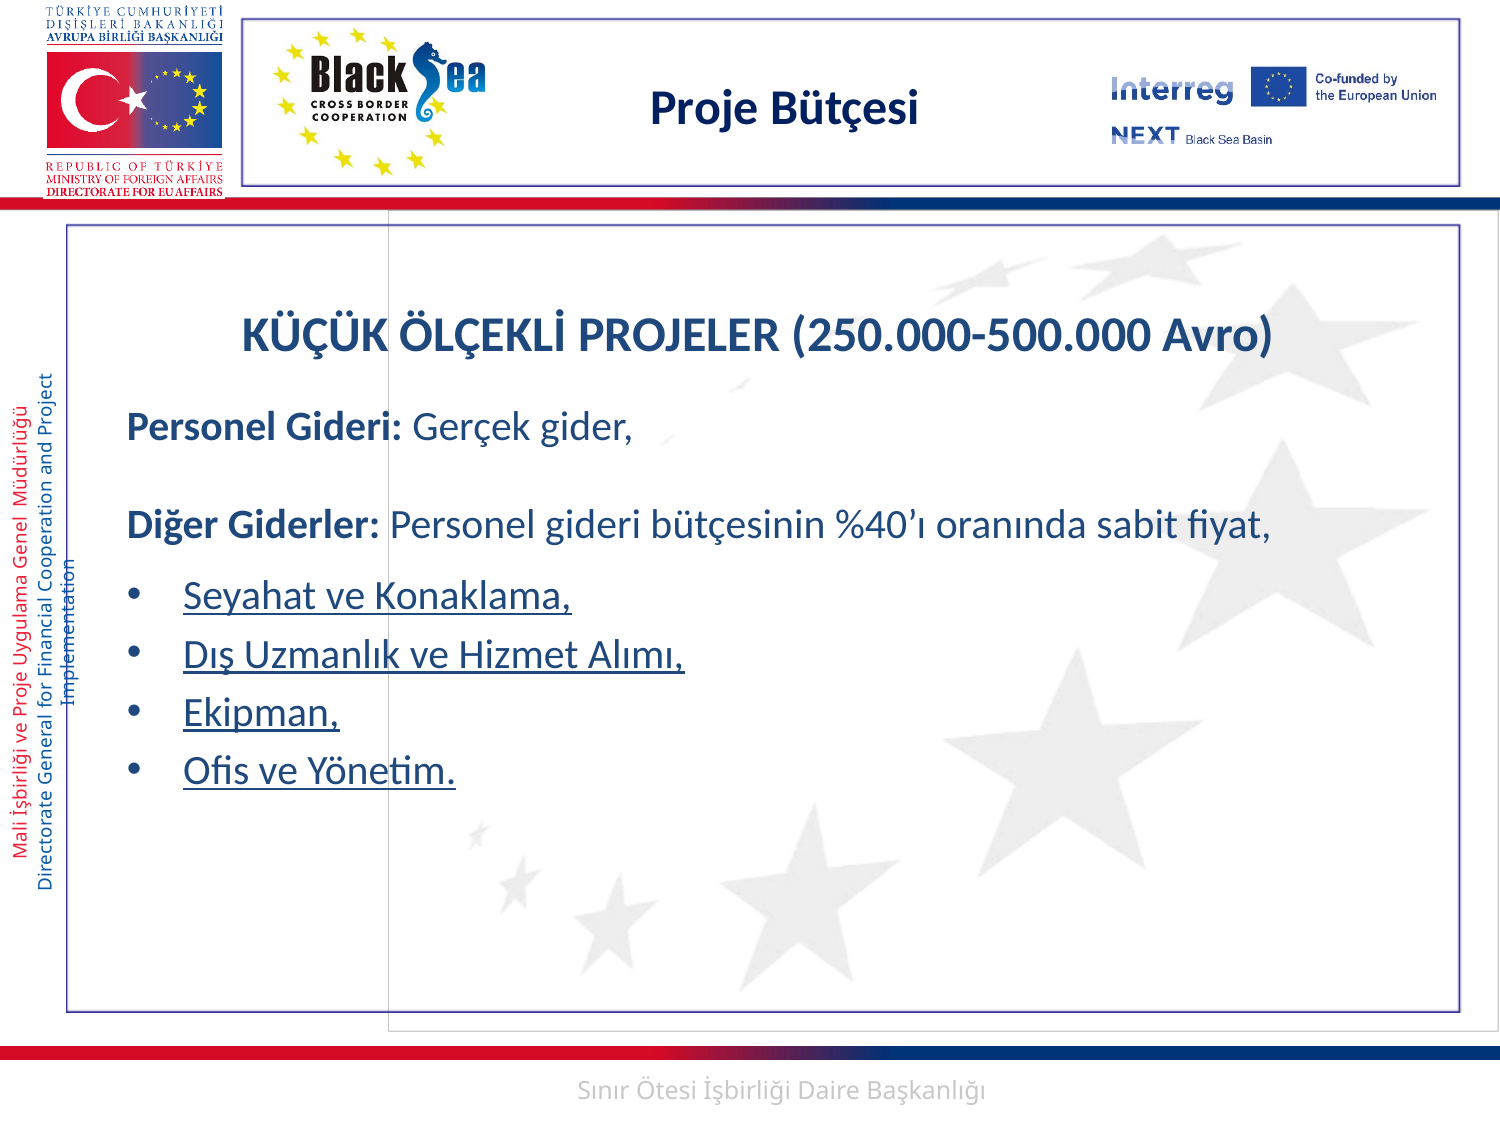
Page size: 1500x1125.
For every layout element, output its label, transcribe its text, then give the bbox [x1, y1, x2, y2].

text_box Proje Bütçesi [489, 67, 1079, 142]
subtitle KÜÇÜK ÖLÇEKLİ PROJELER (250.000-500.000 Avro) Personel Gideri: Gerçek gider, Diğer Giderler: Personel gideri bütçesinin %40’ı oranında sabit fiyat, Seyahat ve Konaklama, Dış Uzmanlık ve Hizmet Alımı, Ekipman, Ofis ve Yönetim. [112, 255, 1406, 976]
picture [240, 17, 1462, 187]
picture [66, 672, 73, 678]
picture [0, 2, 1500, 1033]
picture [66, 573, 73, 579]
footer Sınır Ötesi İşbirliği Daire Başkanlığı [537, 1070, 1034, 1109]
picture [0, 1046, 1500, 1060]
text_box Proje Bütçesi [177, 67, 266, 142]
